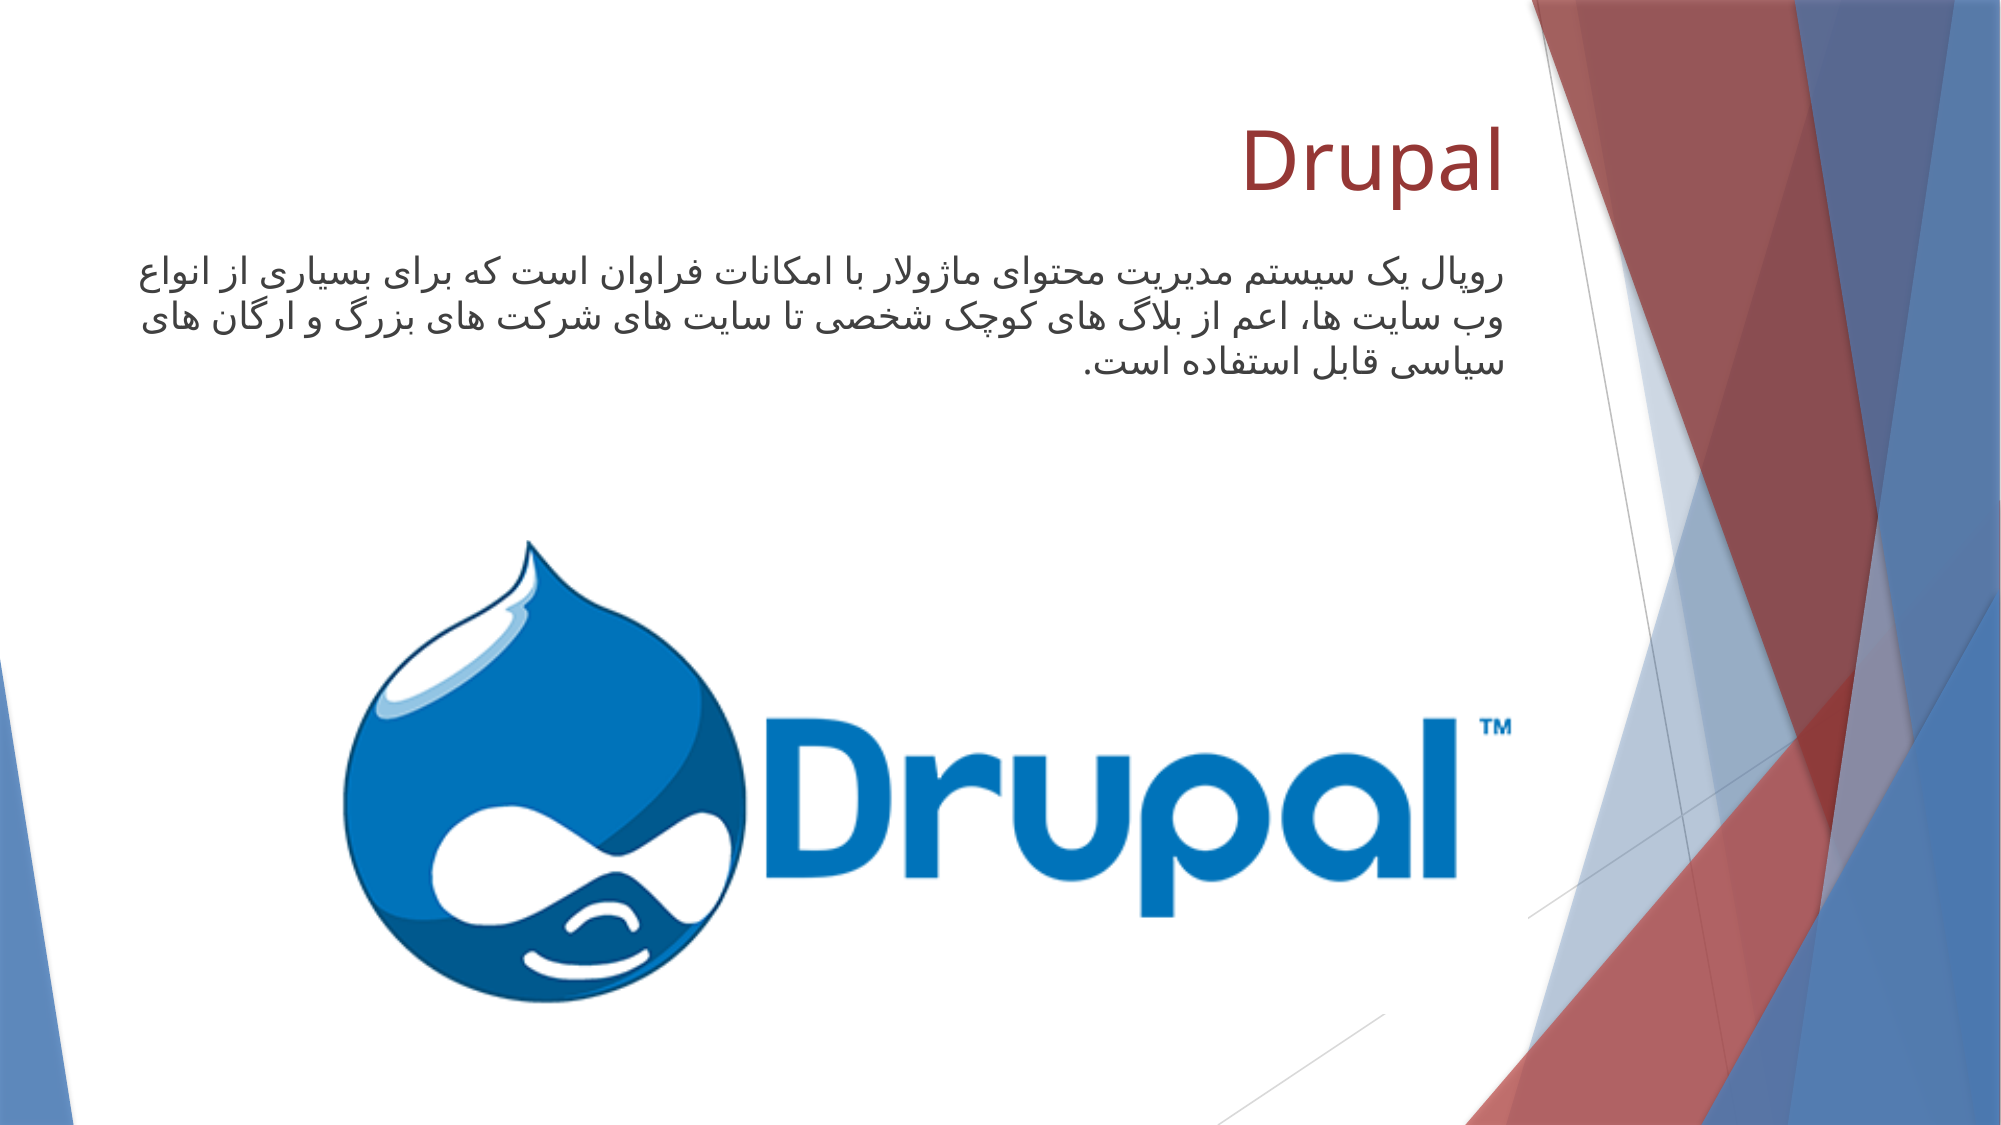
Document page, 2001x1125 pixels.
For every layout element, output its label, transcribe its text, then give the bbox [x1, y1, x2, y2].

title Drupal [111, 99, 1522, 197]
picture [276, 540, 1528, 1015]
list روپال یک سیستم مدیریت محتوای ماژولار با امکانات فراوان است که برای بسیاری از انواع وب سایت ها، اعم از بلاگ های کوچک شخصی تا سایت های شرکت های بزرگ و ارگان های سیاسی قابل استفاده است. [111, 239, 1522, 1044]
